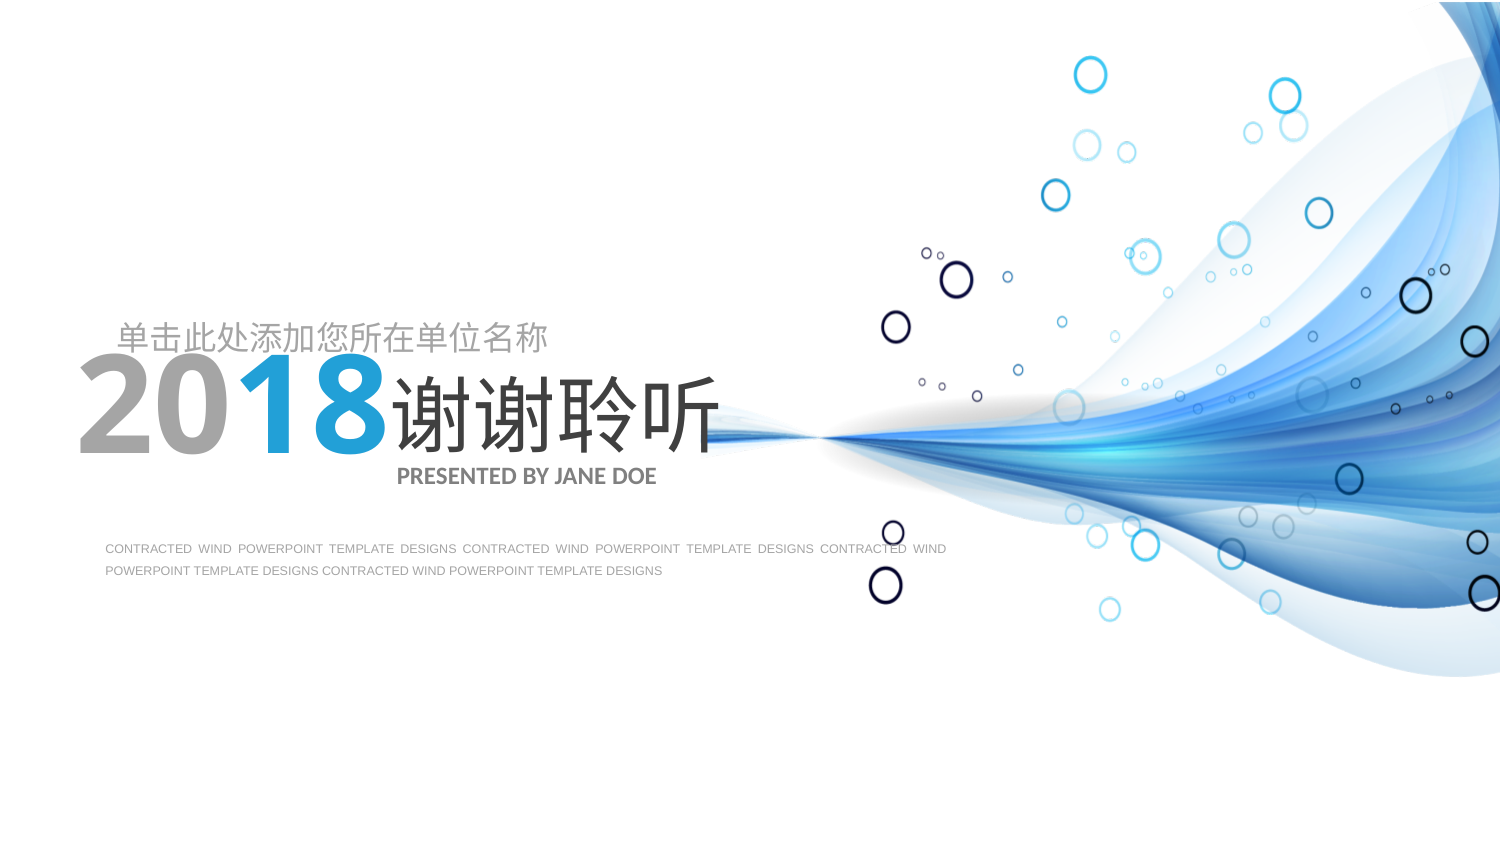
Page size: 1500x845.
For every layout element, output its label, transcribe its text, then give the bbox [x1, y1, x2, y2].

text_box CONTRACTED WIND POWERPOINT TEMPLATE DESIGNS CONTRACTED WIND POWERPOINT TEMPLATE DESIGNS CONTRACTED WIND POWERPOINT TEMPLATE DESIGNS CONTRACTED WIND POWERPOINT TEMPLATE DESIGNS [94, 528, 688, 584]
picture [693, 0, 1500, 777]
text_box 单击此处添加您所在单位名称 [401, 311, 688, 357]
text_box 2018 [64, 310, 401, 486]
text_box PRESENTED BY JANE DOE [386, 463, 688, 495]
text_box 谢谢聆听 [401, 357, 688, 463]
